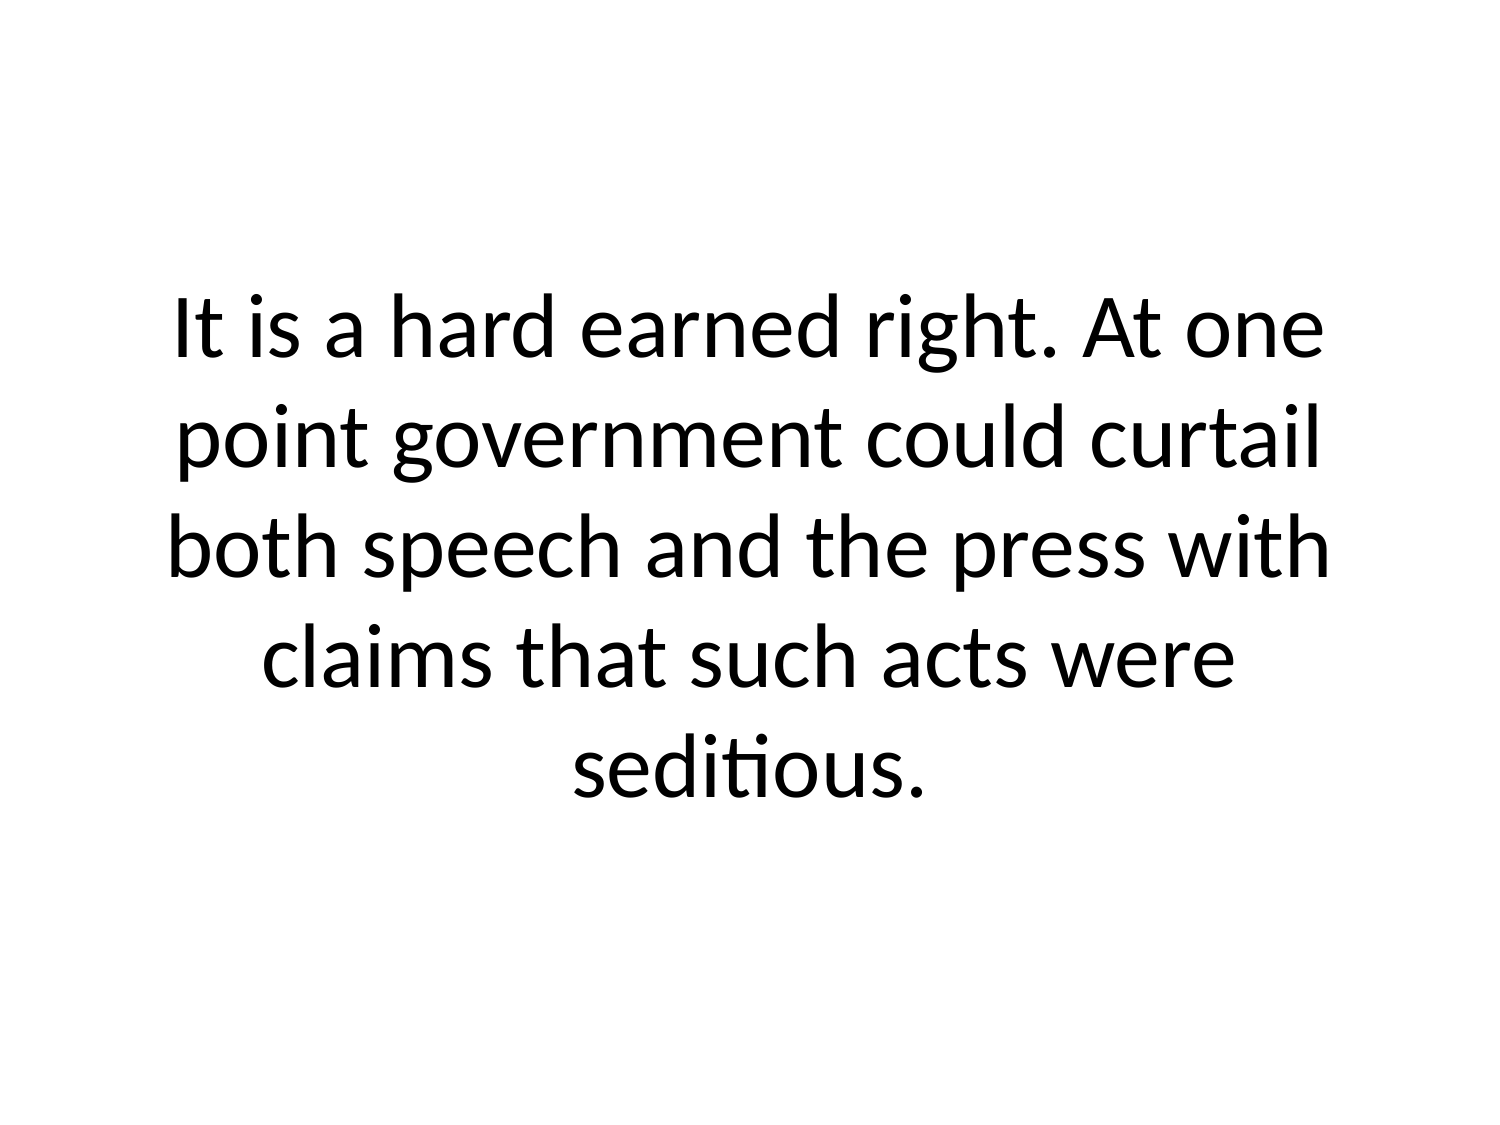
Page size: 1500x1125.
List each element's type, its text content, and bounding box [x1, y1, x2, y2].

title It is a hard earned right. At one point government could curtail both speech and the press with claims that such acts were seditious. [74, 44, 1426, 1038]
